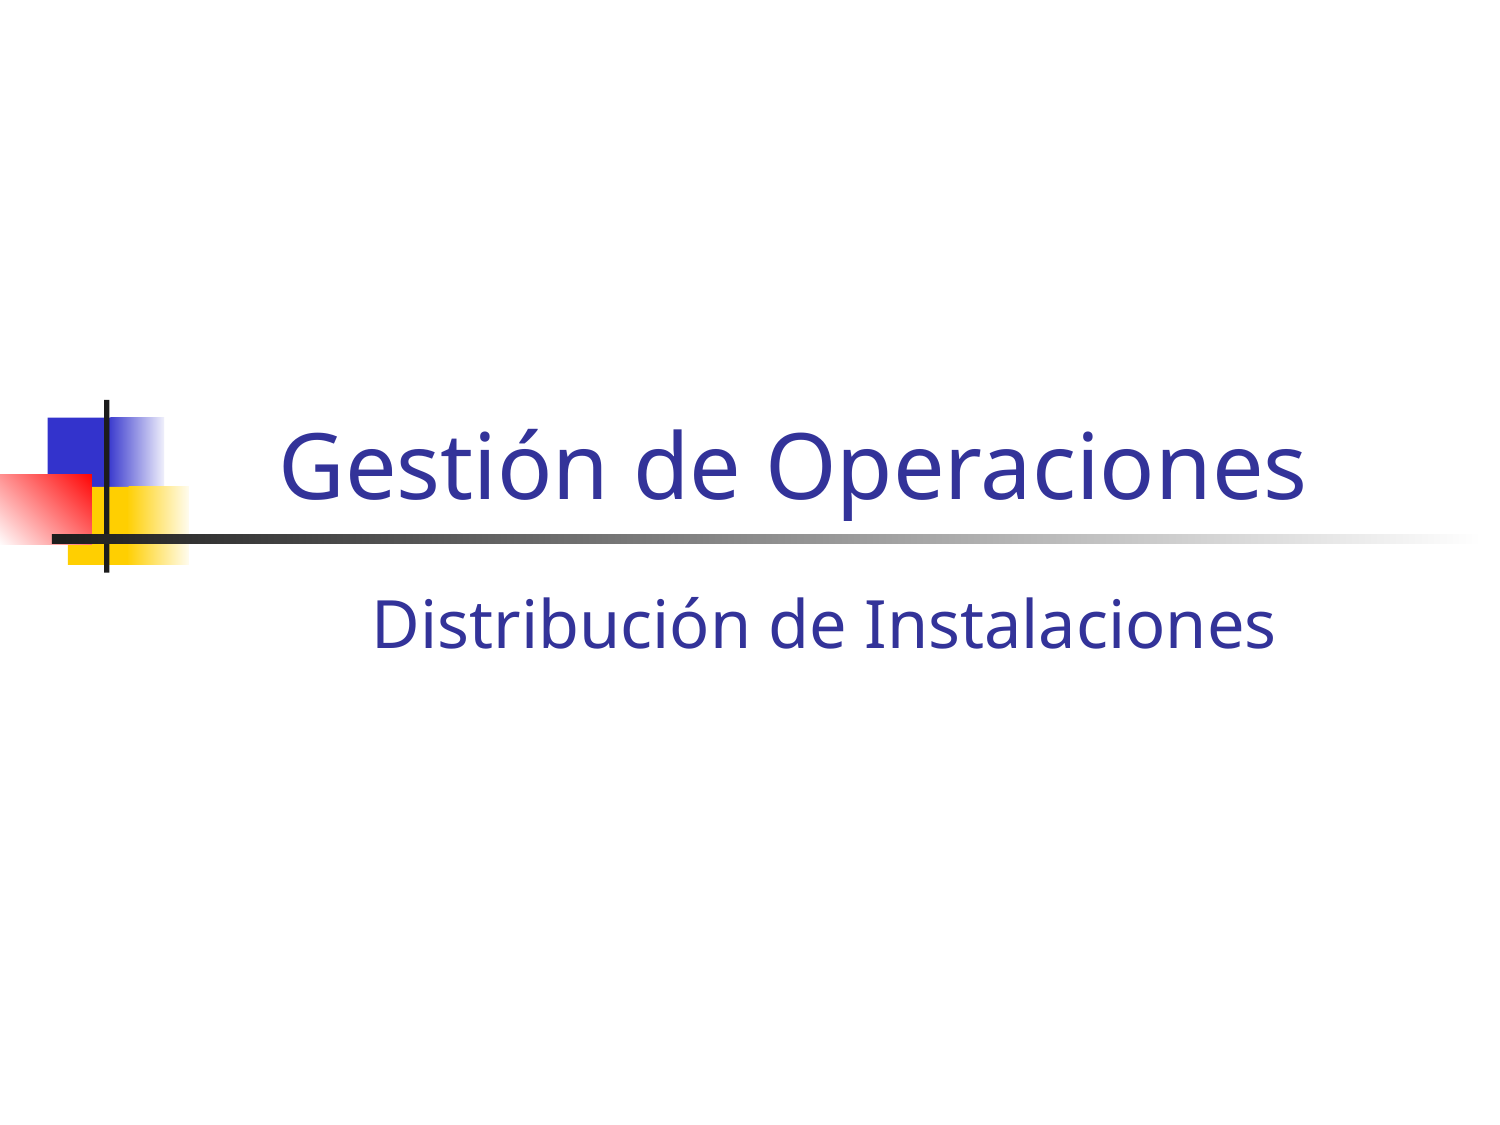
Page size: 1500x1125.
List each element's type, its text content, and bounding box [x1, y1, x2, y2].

title Gestión de Operaciones [174, 337, 1413, 526]
text_box Distribución de Instalaciones [212, 574, 1438, 670]
